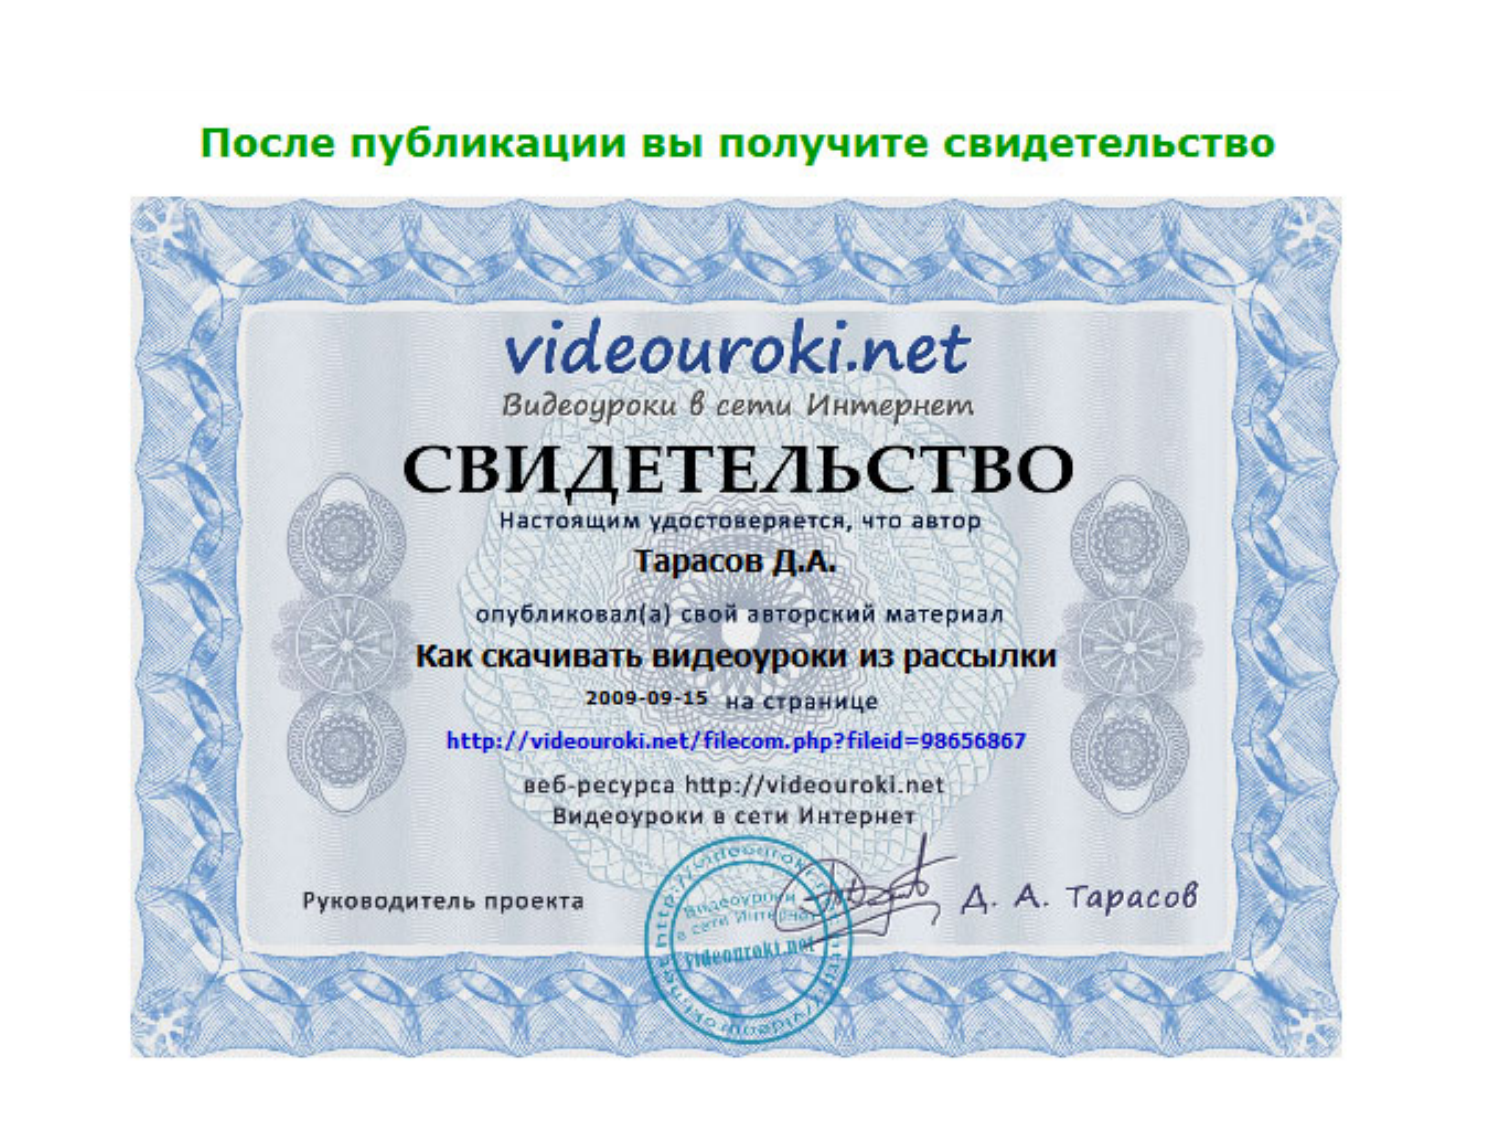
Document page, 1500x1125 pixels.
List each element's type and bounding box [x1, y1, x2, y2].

picture [76, 89, 1402, 1098]
